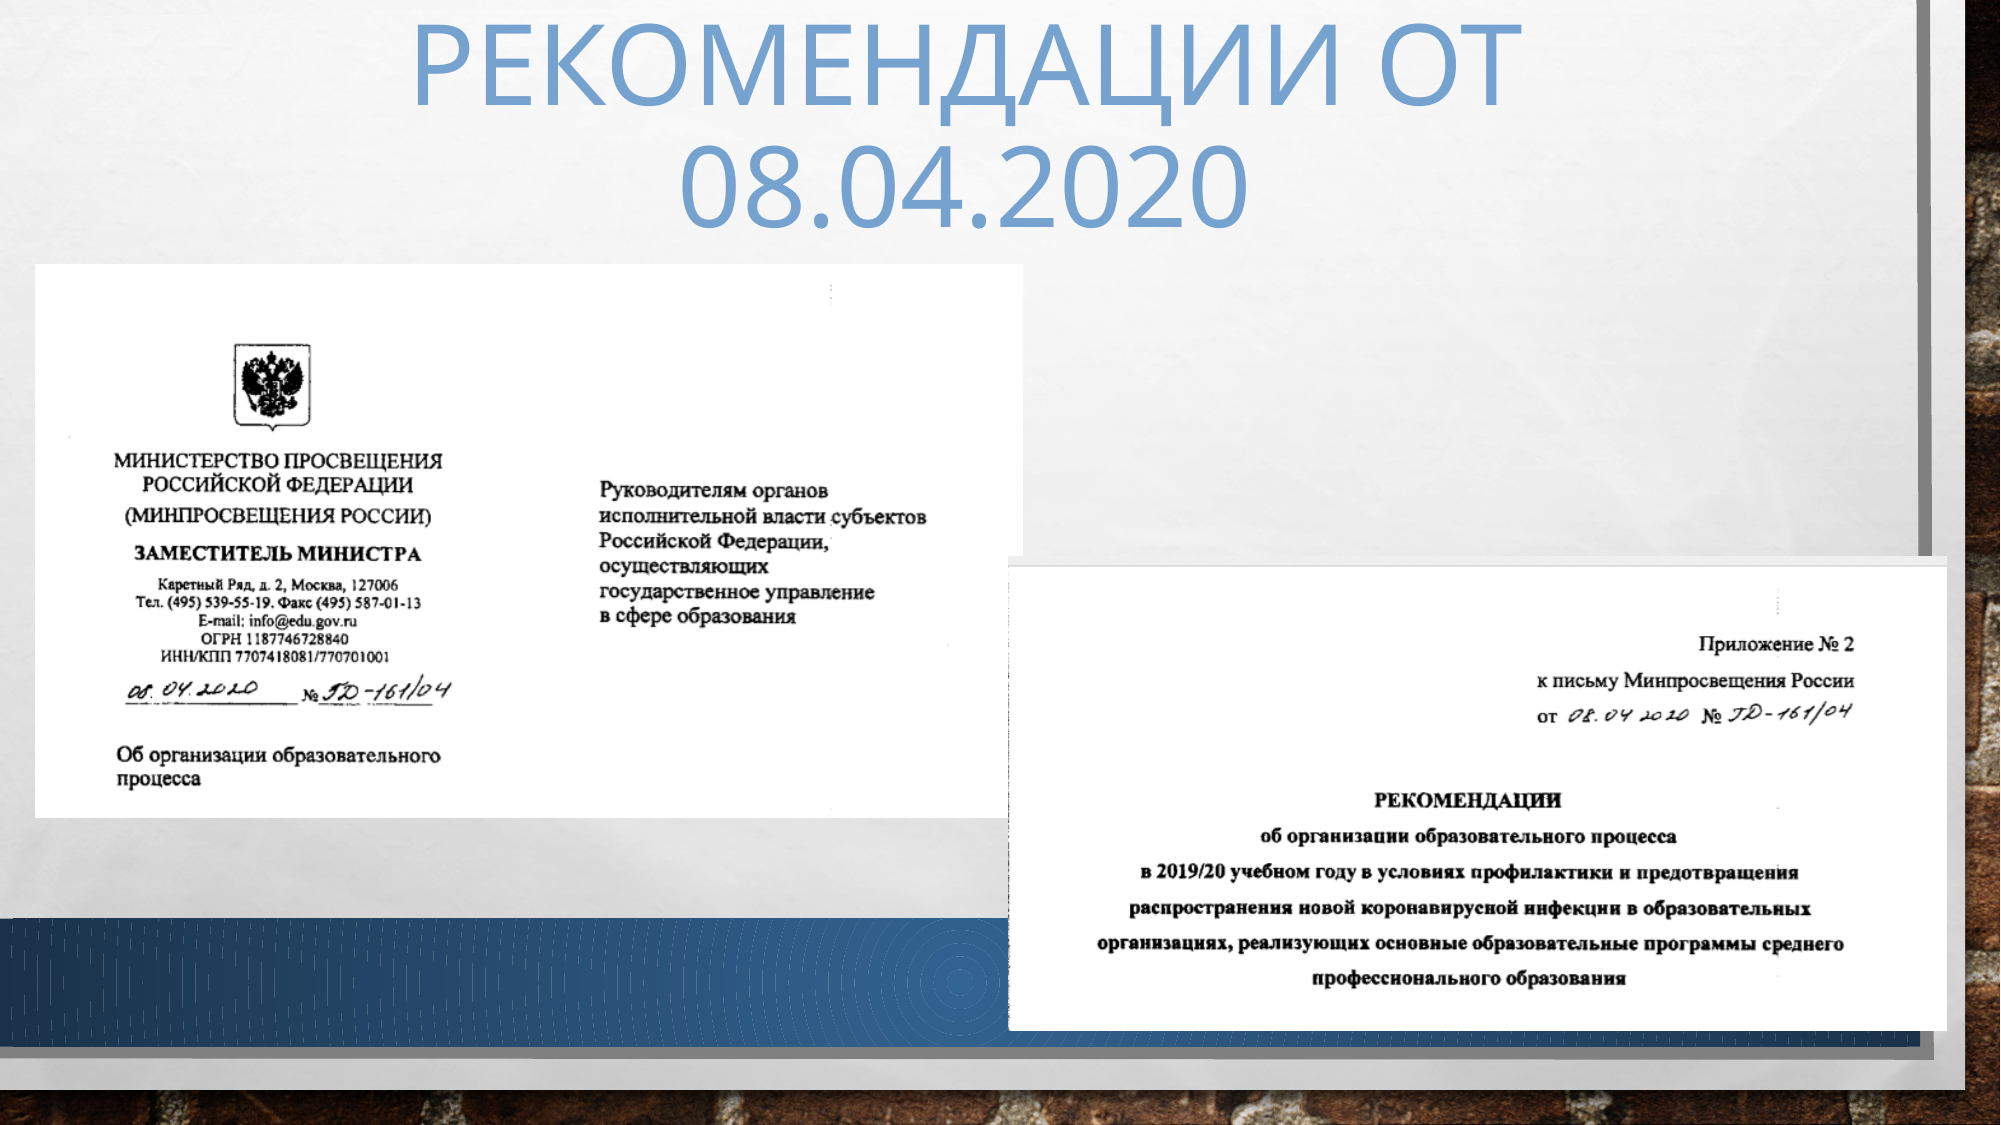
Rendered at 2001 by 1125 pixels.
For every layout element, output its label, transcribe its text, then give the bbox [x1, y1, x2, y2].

title Рекомендации от 08.04.2020 [112, 57, 1818, 203]
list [34, 263, 1024, 819]
picture [1008, 556, 1947, 1031]
picture [0, 0, 2000, 1125]
